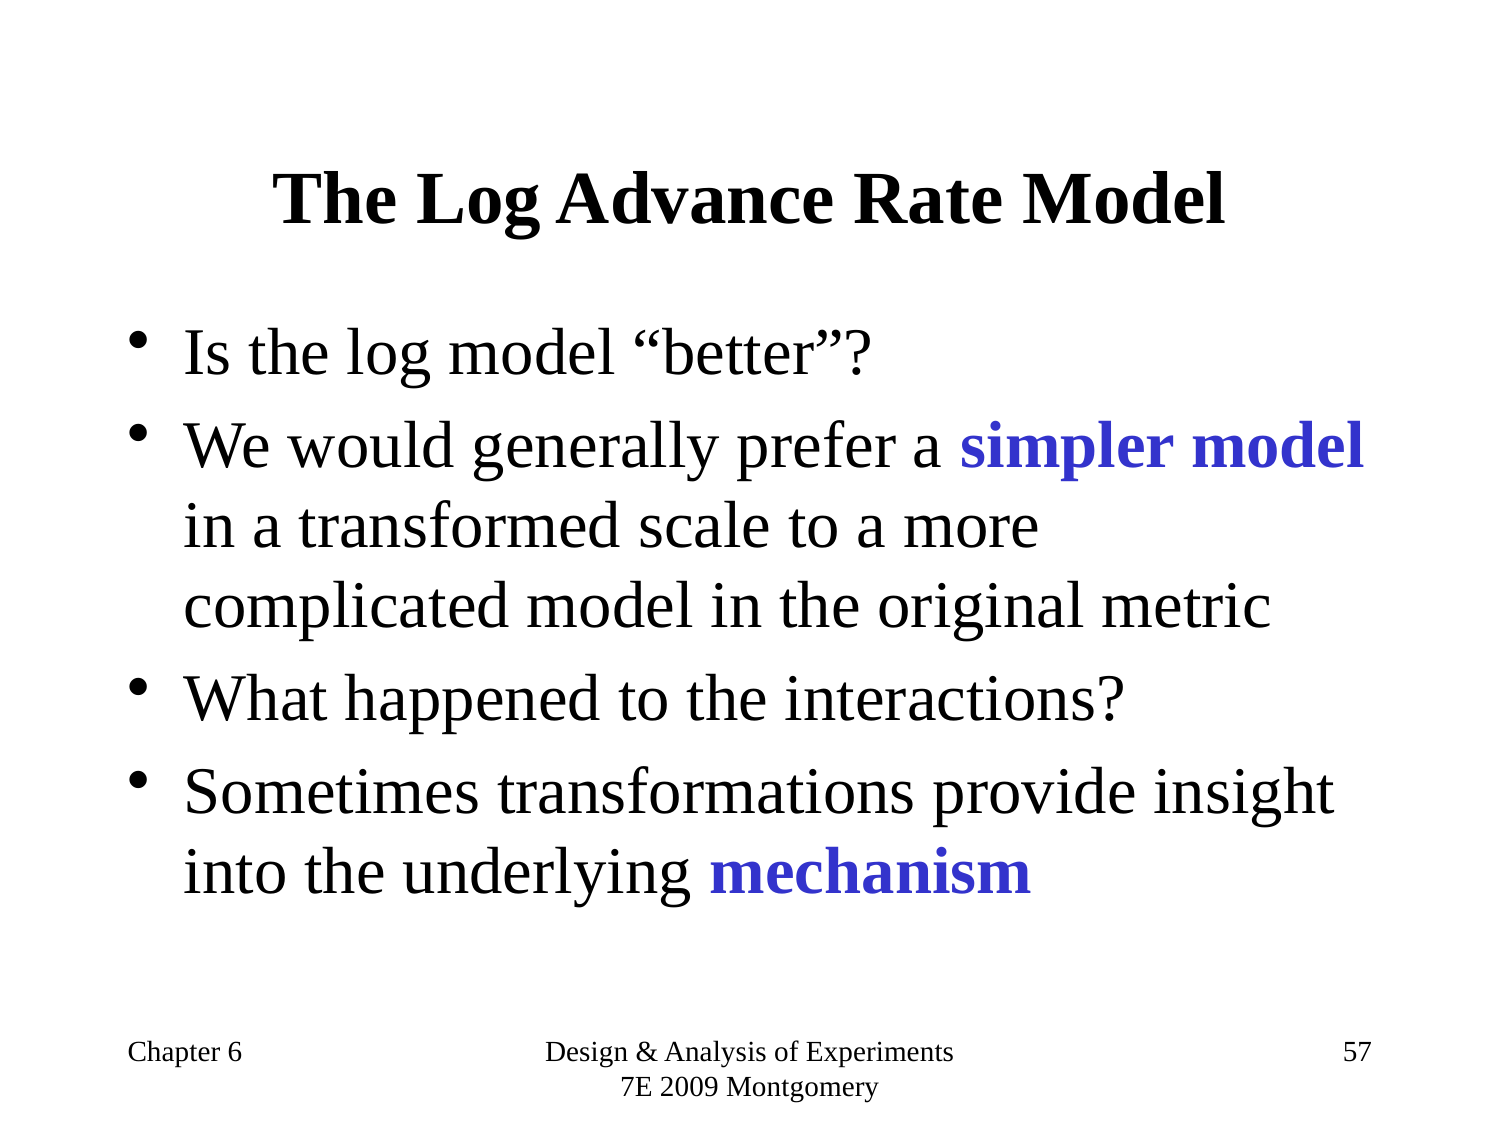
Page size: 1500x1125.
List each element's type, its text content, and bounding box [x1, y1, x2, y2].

slide_number Chapter 6 [112, 1024, 426, 1101]
footer Design & Analysis of Experiments 7E 2009 Montgomery [512, 1024, 988, 1101]
slide_number 57 [1074, 1024, 1388, 1101]
list Is the log model “better”? We would generally prefer a simpler model in a transformed scale to a more complicated model in the original metric What happened to the interactions? Sometimes transformations provide insight into the underlying mechanism [112, 299, 1388, 976]
title The Log Advance Rate Model [112, 99, 1388, 288]
